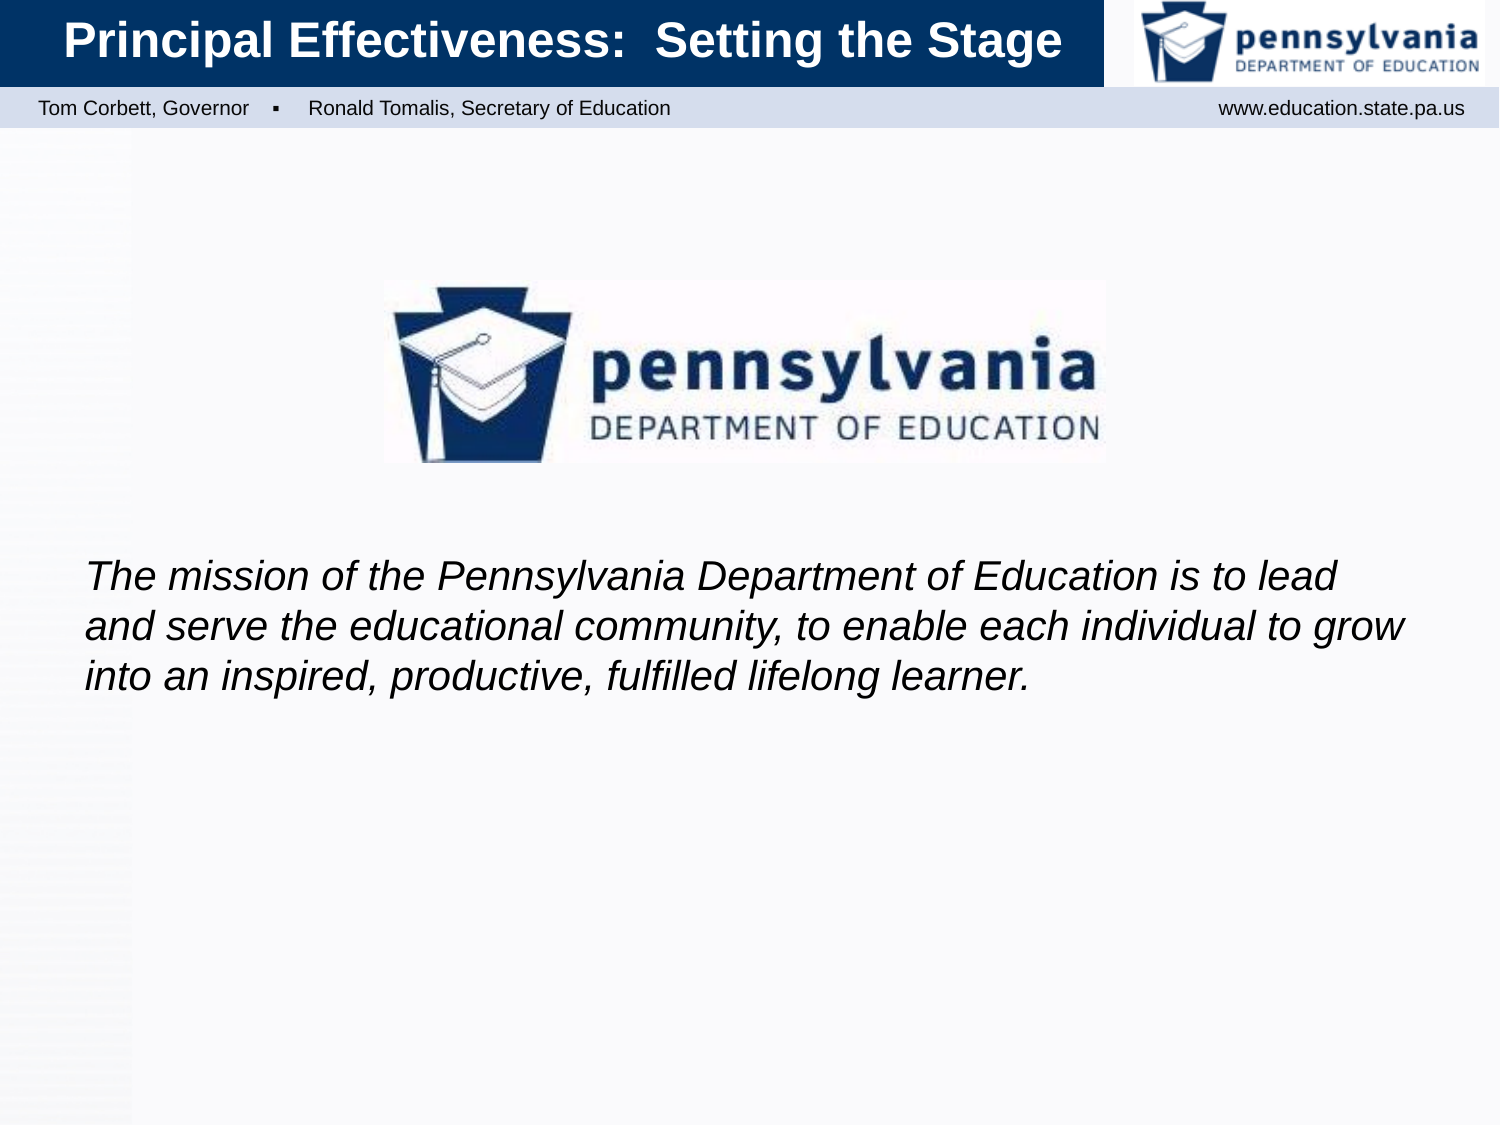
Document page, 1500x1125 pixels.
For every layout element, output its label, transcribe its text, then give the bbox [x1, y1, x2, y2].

text_box The mission of the Pennsylvania Department of Education is to lead and serve the educational community, to enable each individual to grow into an inspired, productive, fulfilled lifelong learner. [69, 541, 1420, 706]
picture [0, 0, 1500, 1125]
